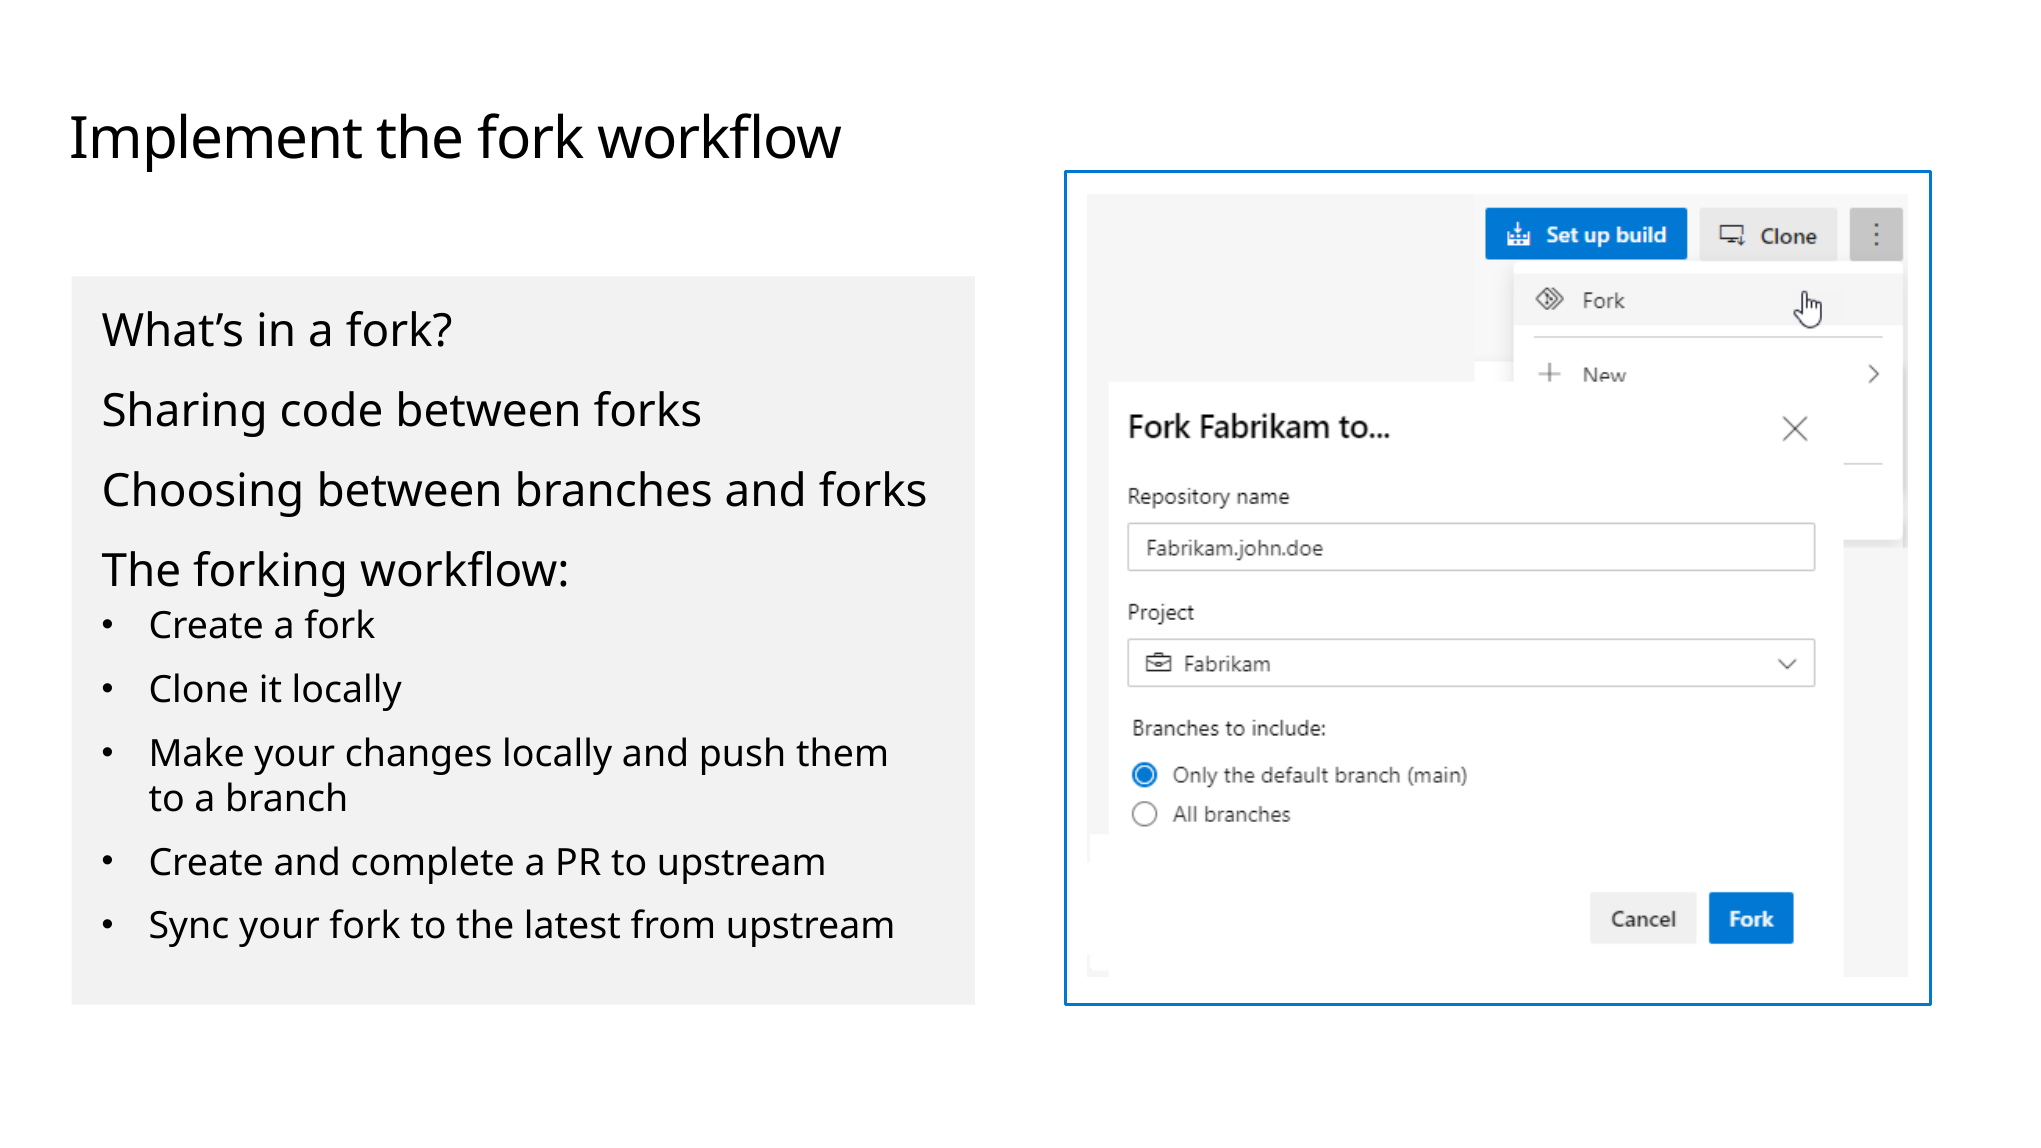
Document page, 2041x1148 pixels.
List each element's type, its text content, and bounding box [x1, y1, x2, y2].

picture [1087, 194, 1909, 977]
text_box What’s in a fork? Sharing code between forks Choosing between branches and forks The forking workflow: Create a fork Clone it locally Make your changes locally and push them to a branch Create and complete a PR to upstream Sync your fork to the latest from upstream [71, 276, 975, 1005]
text_box [1064, 170, 1931, 1005]
title Implement the fork workflow [70, 103, 1969, 172]
